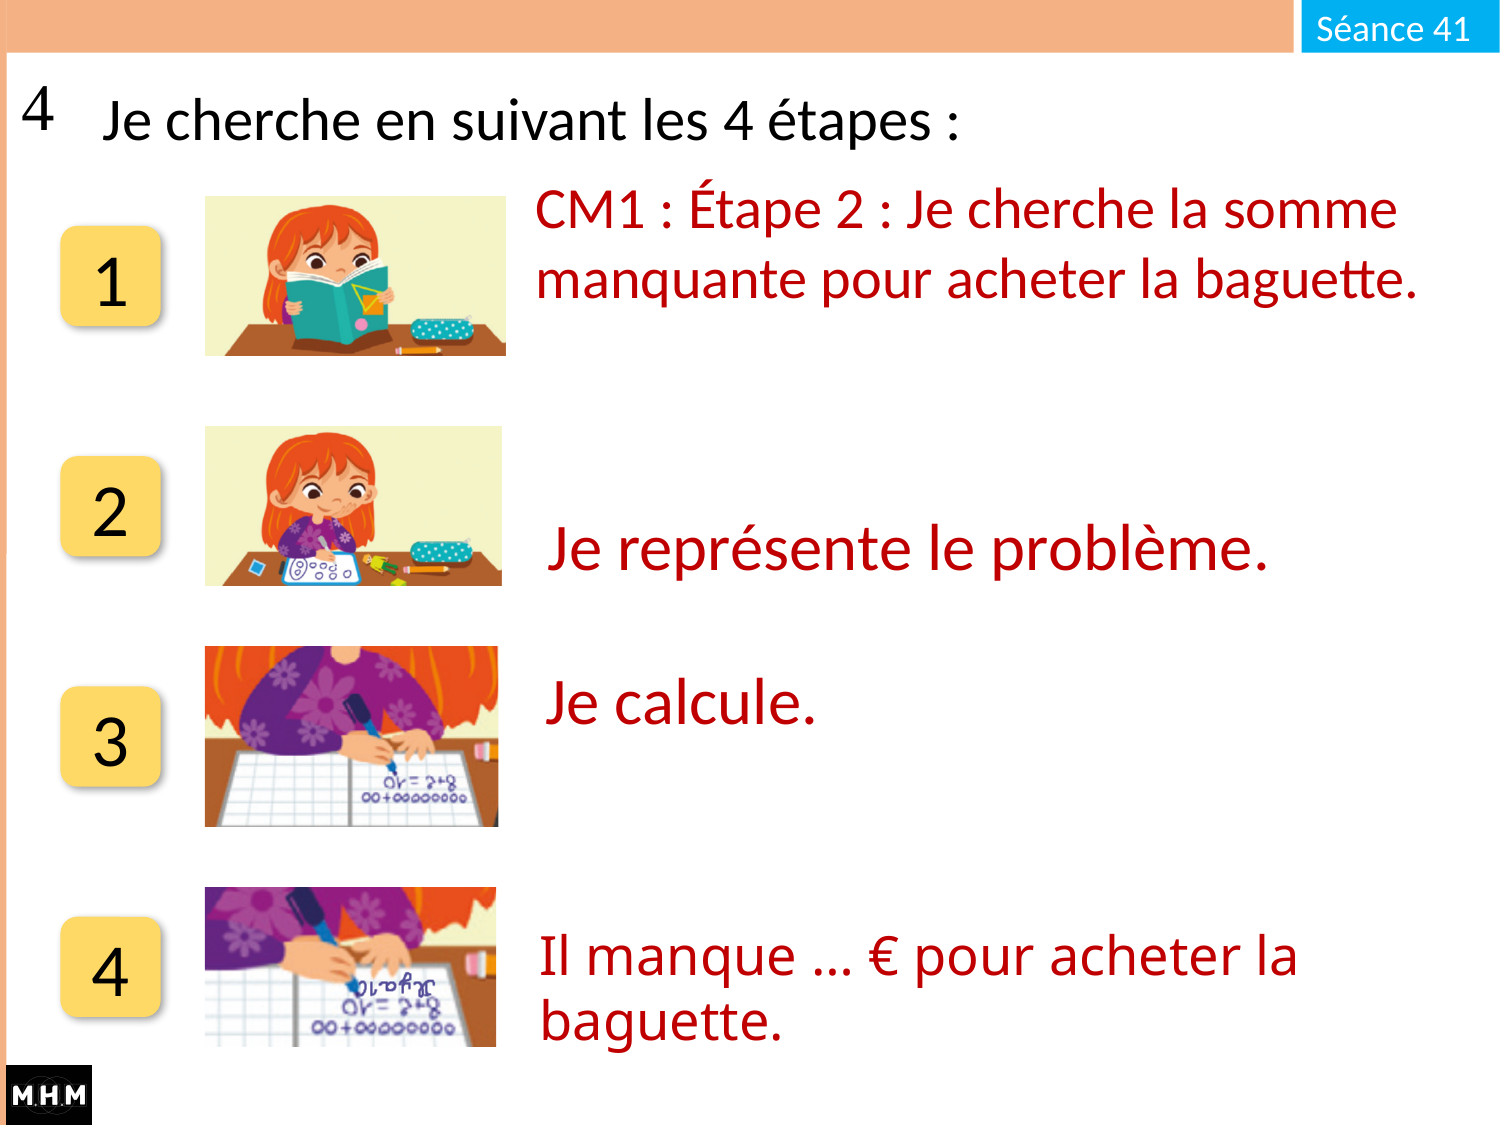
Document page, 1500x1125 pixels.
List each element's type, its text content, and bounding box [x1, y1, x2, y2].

picture [6, 1065, 92, 1125]
text_box 2 [58, 454, 163, 559]
text_box Il manque … € pour acheter la baguette. [524, 913, 1479, 1059]
picture [204, 196, 514, 356]
text_box Je représente le problème. [533, 496, 1384, 591]
text_box CM1 : Étape 2 : Je cherche la somme manquante pour acheter la baguette. [521, 163, 1494, 318]
text_box 1 [58, 223, 163, 329]
picture [204, 426, 503, 586]
text_box Je calcule. [530, 650, 1382, 745]
picture [204, 645, 499, 828]
text_box 3 [58, 684, 163, 789]
title Je cherche en suivant les 4 étapes : [88, 35, 1382, 160]
picture [204, 887, 497, 1047]
text_box 4 [58, 914, 163, 1020]
